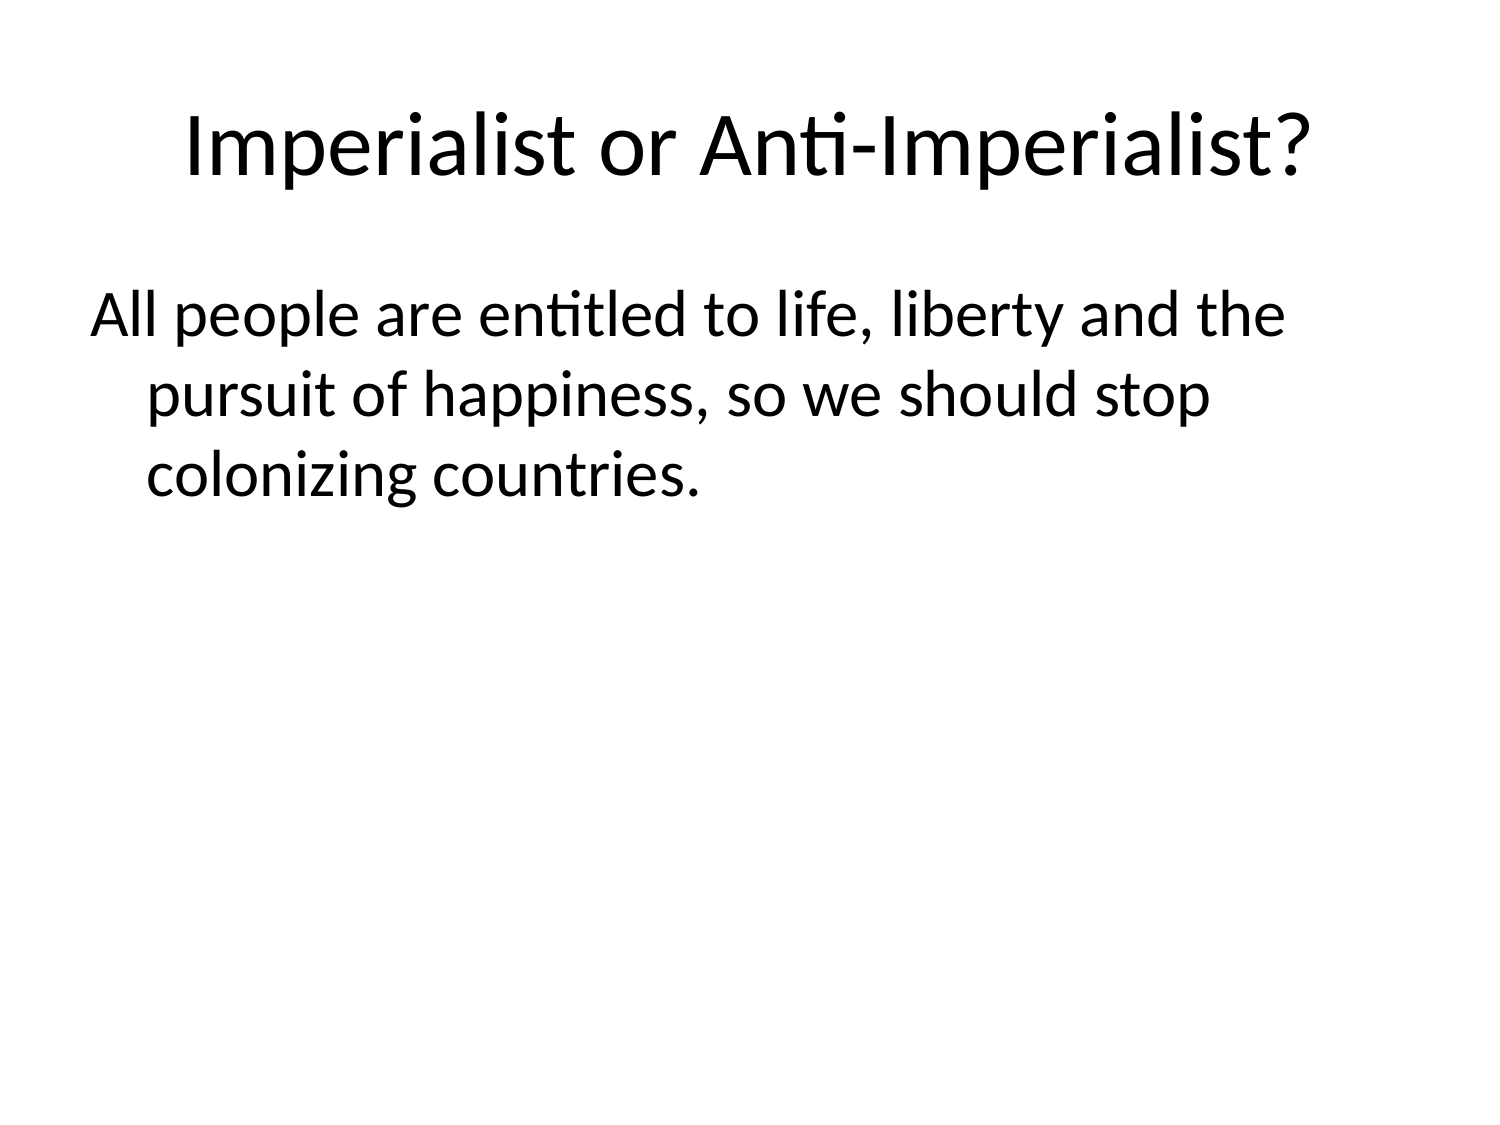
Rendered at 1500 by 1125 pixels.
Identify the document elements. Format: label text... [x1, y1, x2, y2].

list All people are entitled to life, liberty and the pursuit of happiness, so we should stop colonizing countries. [75, 262, 1425, 1005]
title Imperialist or Anti-Imperialist? [75, 45, 1425, 233]
